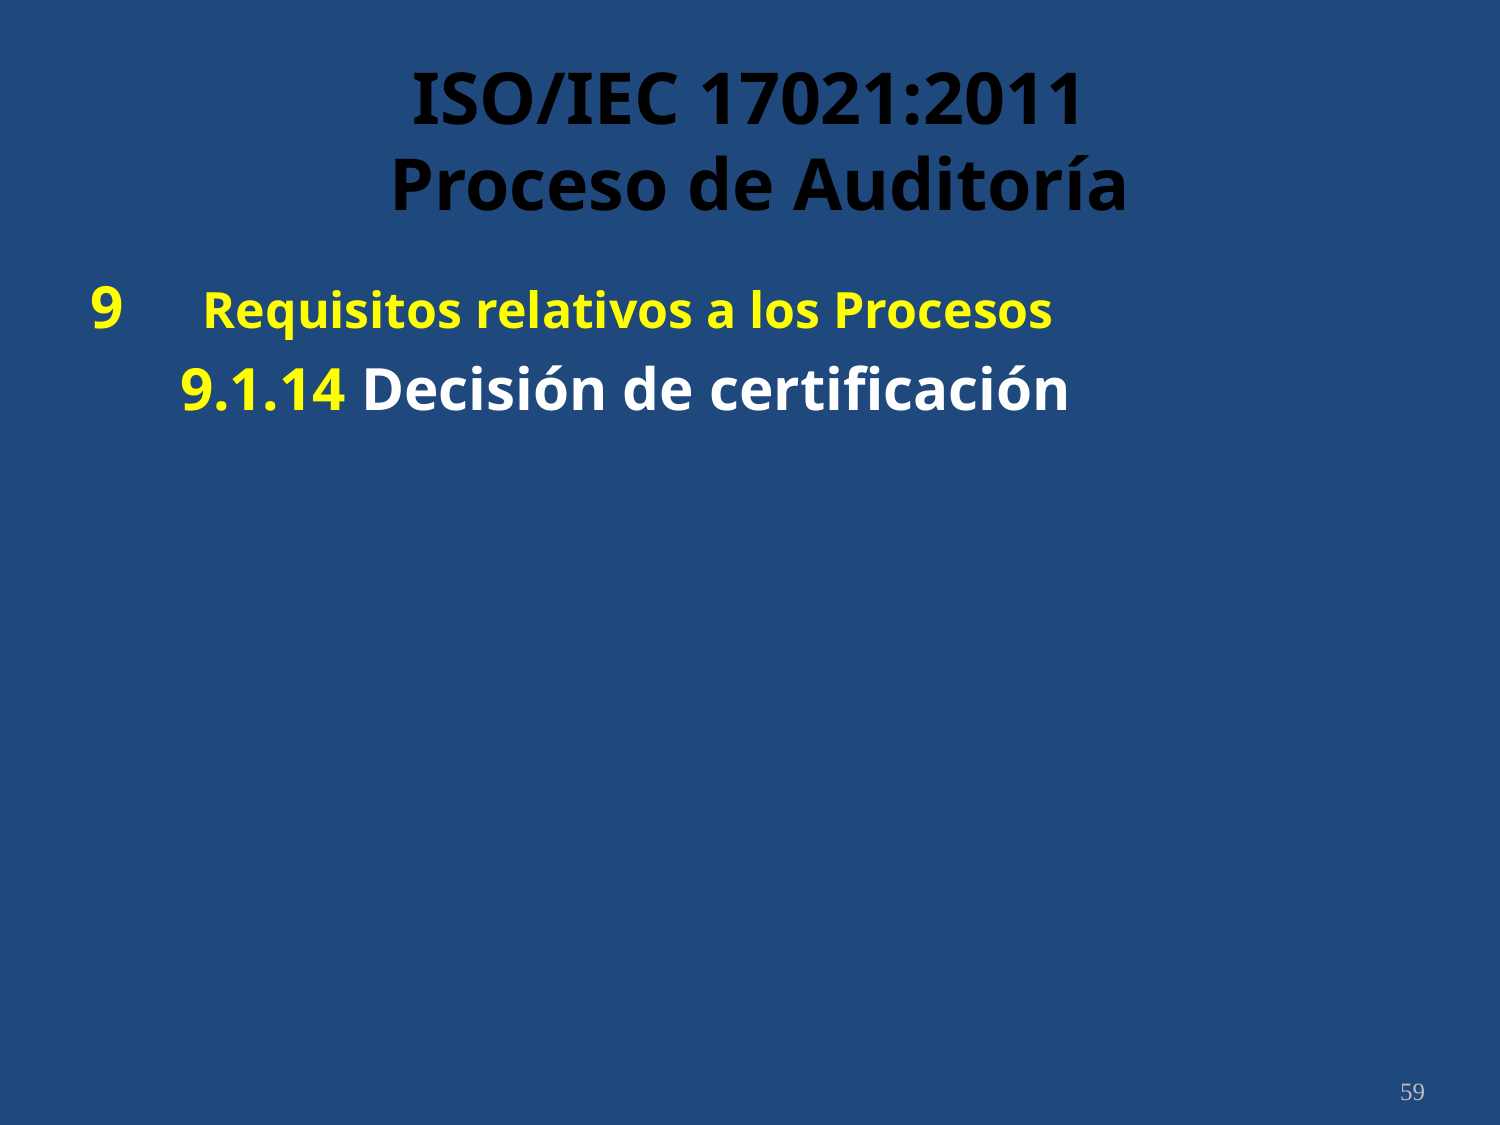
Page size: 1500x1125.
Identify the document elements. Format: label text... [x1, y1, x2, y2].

list 9 Requisitos relativos a los Procesos 9.1.14 Decisión de certificación [74, 262, 1426, 1036]
slide_number 59 [1299, 1052, 1425, 1113]
title ISO/IEC 17021:2011 Proceso de Auditoría [75, 45, 1425, 233]
